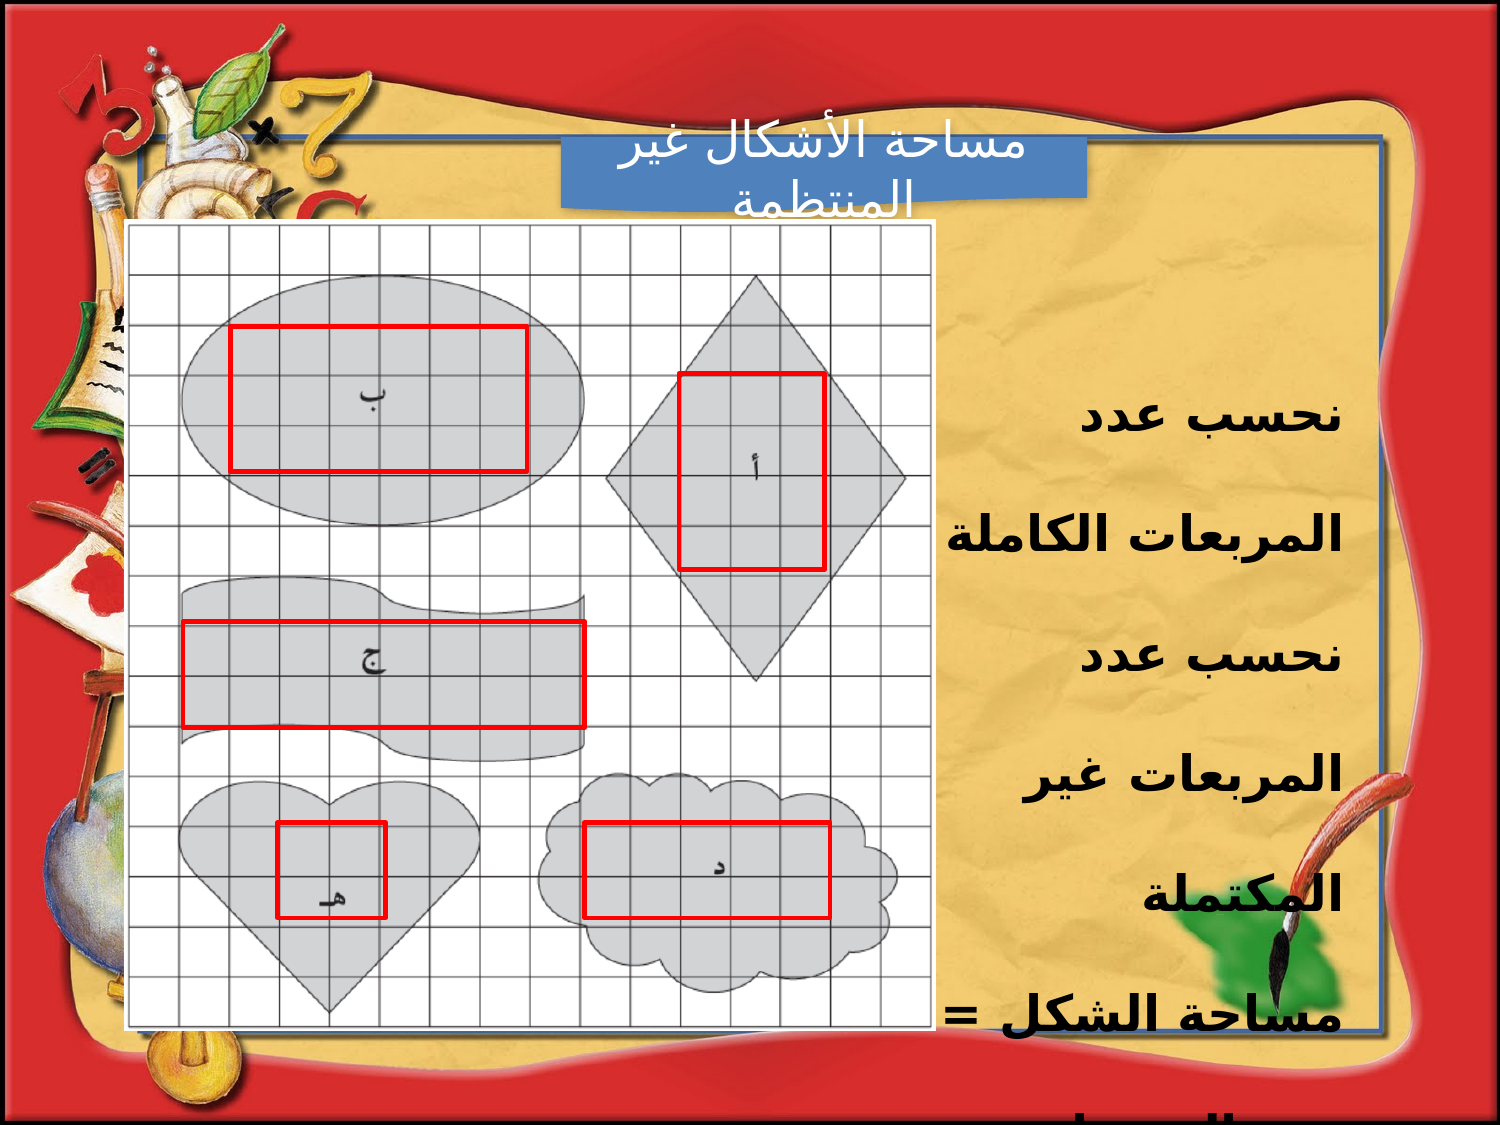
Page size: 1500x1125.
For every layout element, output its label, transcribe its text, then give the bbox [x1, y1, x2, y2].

picture [0, 0, 1500, 1125]
text_box نحسب عدد المربعات الكاملة نحسب عدد المربعات غير المكتملة مساحة الشكل = عدد المربعات الكاملة + نصف عدد المربعات غير المكتملة [844, 314, 1360, 1125]
text_box مساحة الأشكال غير المنتظمة [558, 135, 1090, 214]
